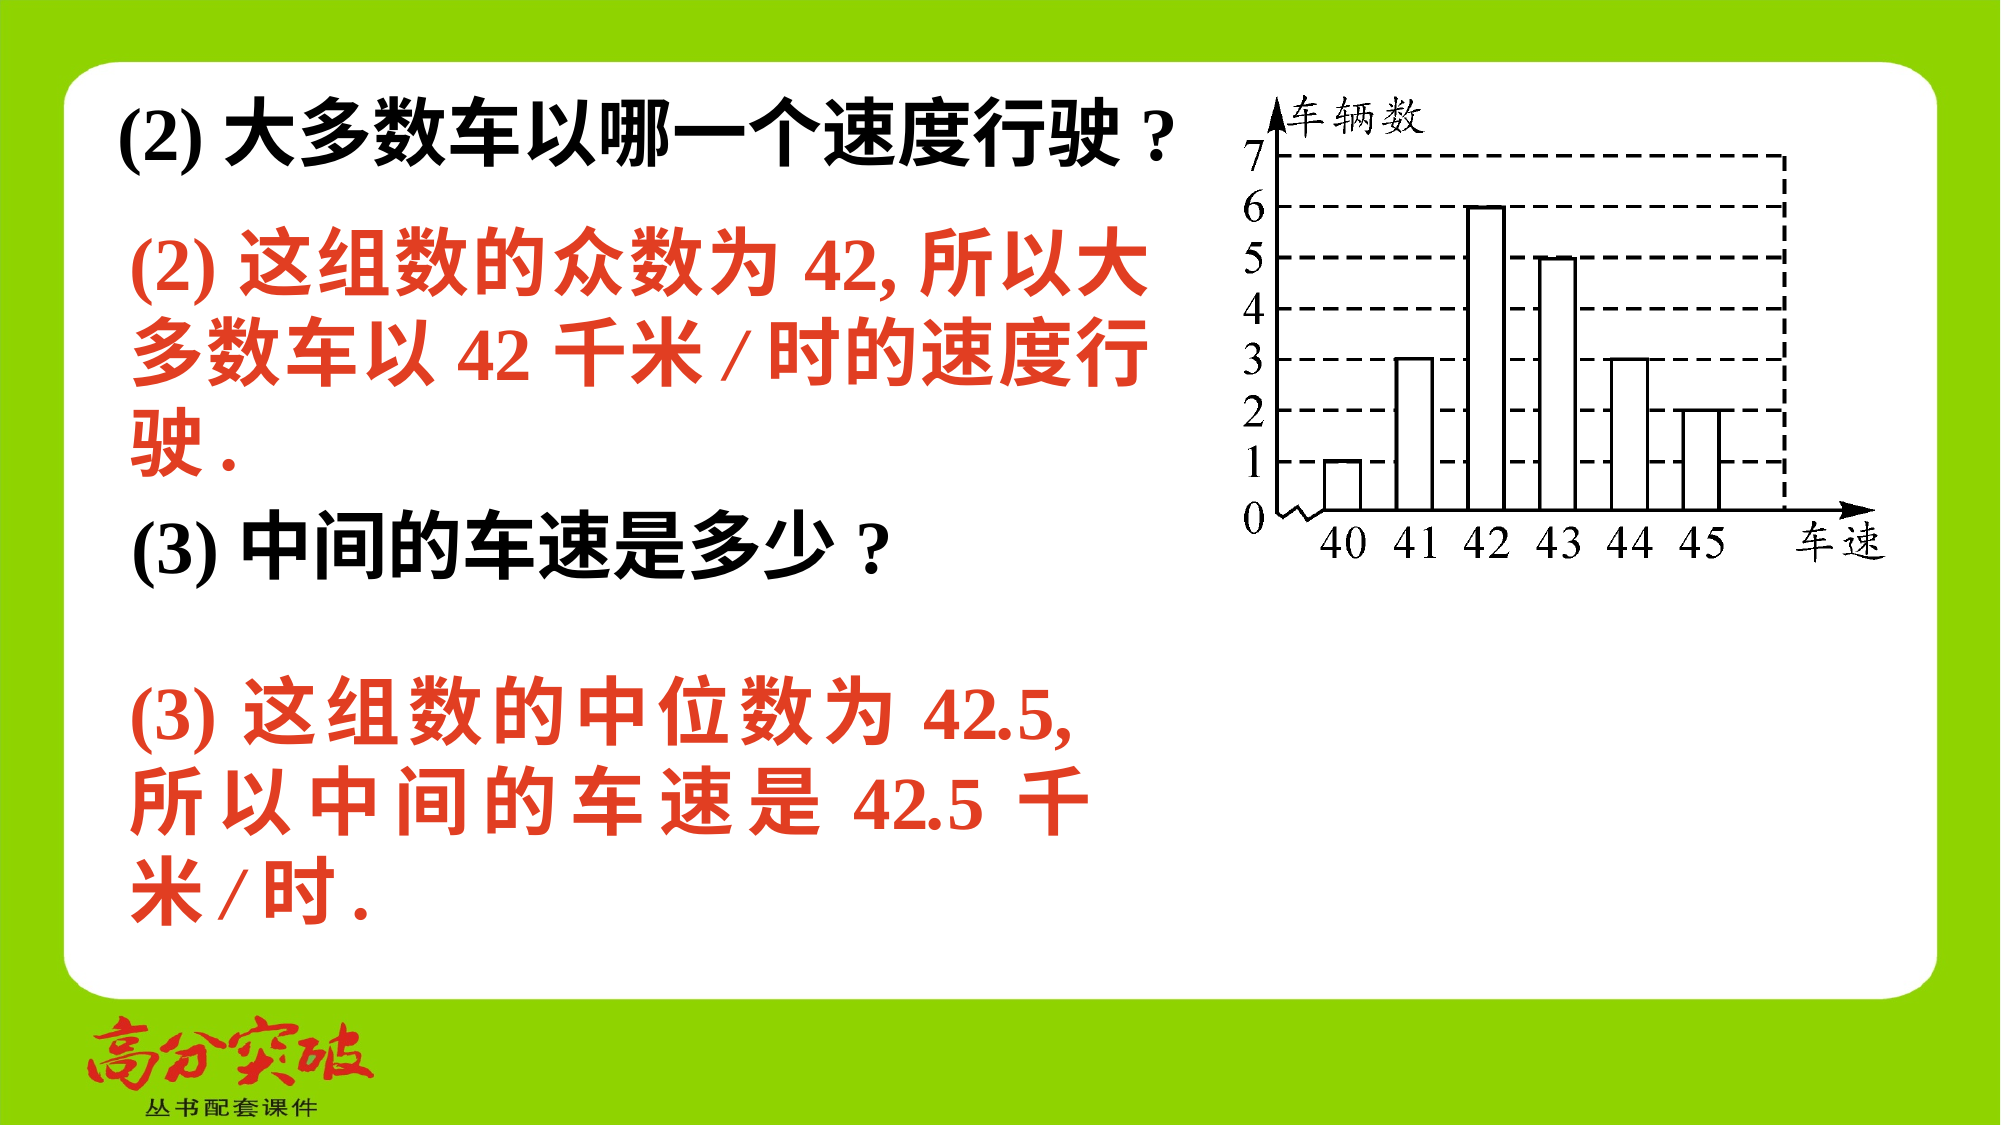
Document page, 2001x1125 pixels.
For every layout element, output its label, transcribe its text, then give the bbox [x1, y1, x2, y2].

text_box (2)大多数车以哪一个速度行驶? [102, 78, 1461, 183]
text_box (3)这组数的中位数为42.5,所以中间的车速是42.5千米/时. [114, 656, 1107, 942]
text_box (2)这组数的众数为42,所以大多数车以42千米/时的速度行驶. [114, 208, 1166, 493]
text_box (3)中间的车速是多少? [117, 491, 1119, 597]
picture [0, 0, 2001, 1125]
